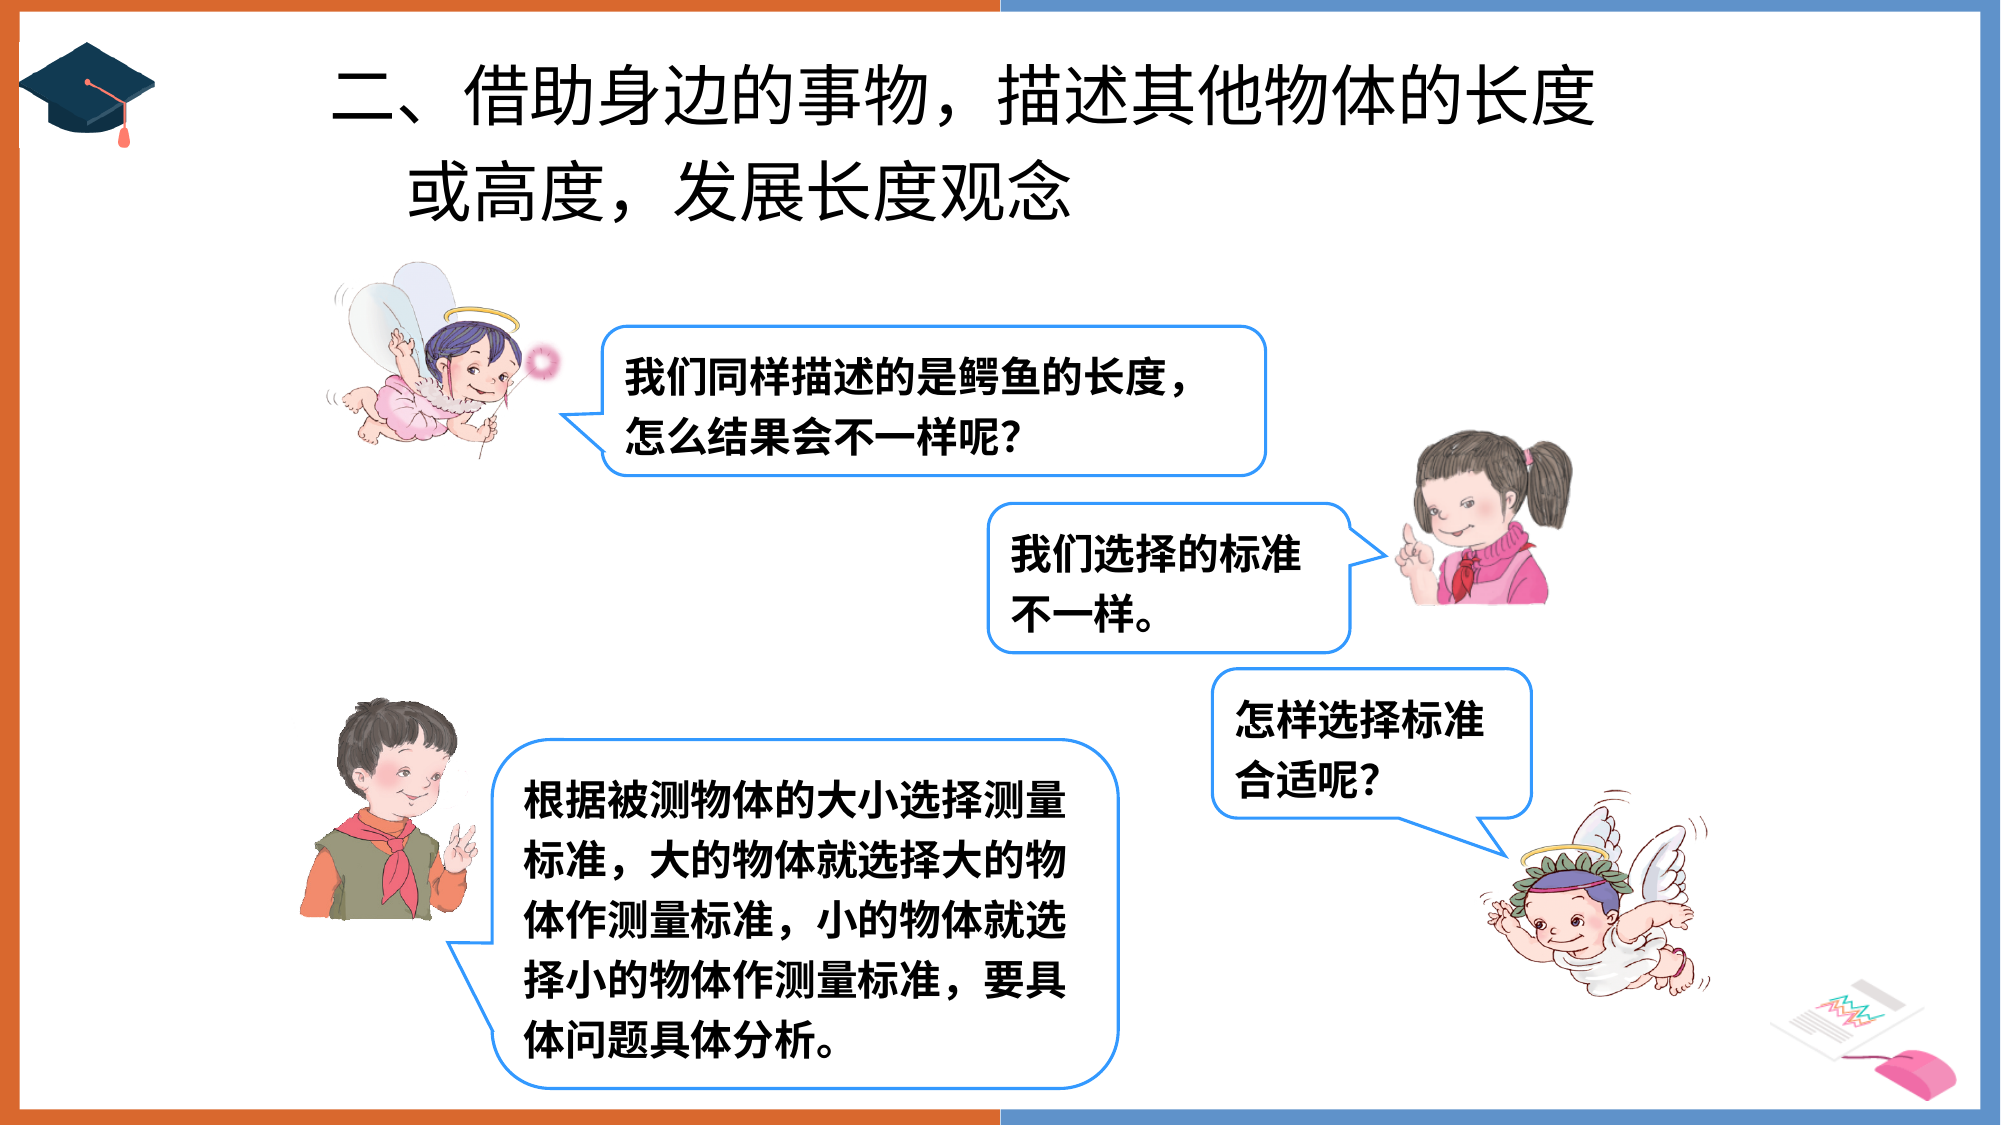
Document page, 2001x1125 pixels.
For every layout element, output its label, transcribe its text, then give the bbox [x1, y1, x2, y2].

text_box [988, 420, 1593, 648]
text_box 二、借助身边的事物，描述其他物体的长度 或高度，发展长度观念 [314, 35, 1709, 232]
picture [19, 42, 155, 148]
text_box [290, 689, 1119, 1092]
picture [1770, 969, 1957, 1101]
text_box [1212, 668, 1726, 1002]
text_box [318, 255, 1266, 471]
